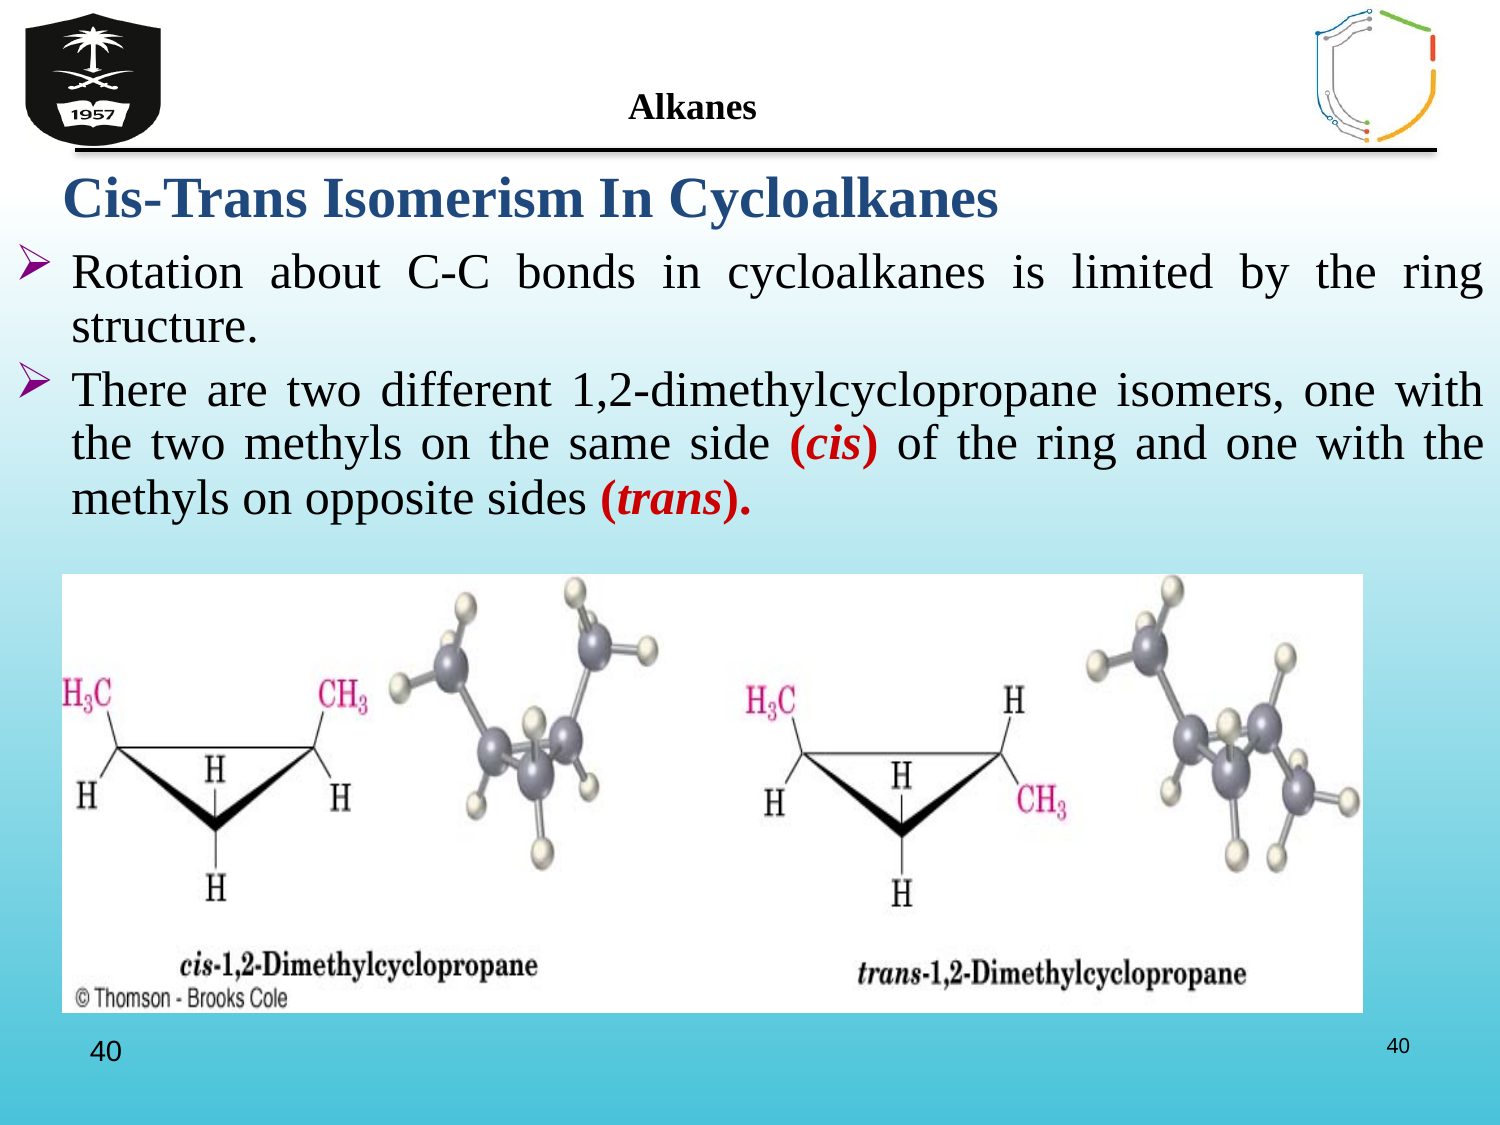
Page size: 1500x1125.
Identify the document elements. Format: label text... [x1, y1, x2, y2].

picture [24, 12, 163, 151]
text_box Alkanes [613, 74, 773, 135]
text_box 40 [75, 1024, 425, 1103]
text_box 40 [1074, 1024, 1425, 1100]
title Cis-Trans Isomerism In Cycloalkanes [0, 149, 1063, 237]
picture [62, 574, 1363, 1013]
picture [1287, 0, 1463, 165]
list Rotation about C-C bonds in cycloalkanes is limited by the ring structure. There are two different 1,2-dimethylcyclopropane isomers, one with the two methyls on the same side (cis) of the ring and one with the methyls on opposite sides (trans). [0, 237, 1500, 688]
